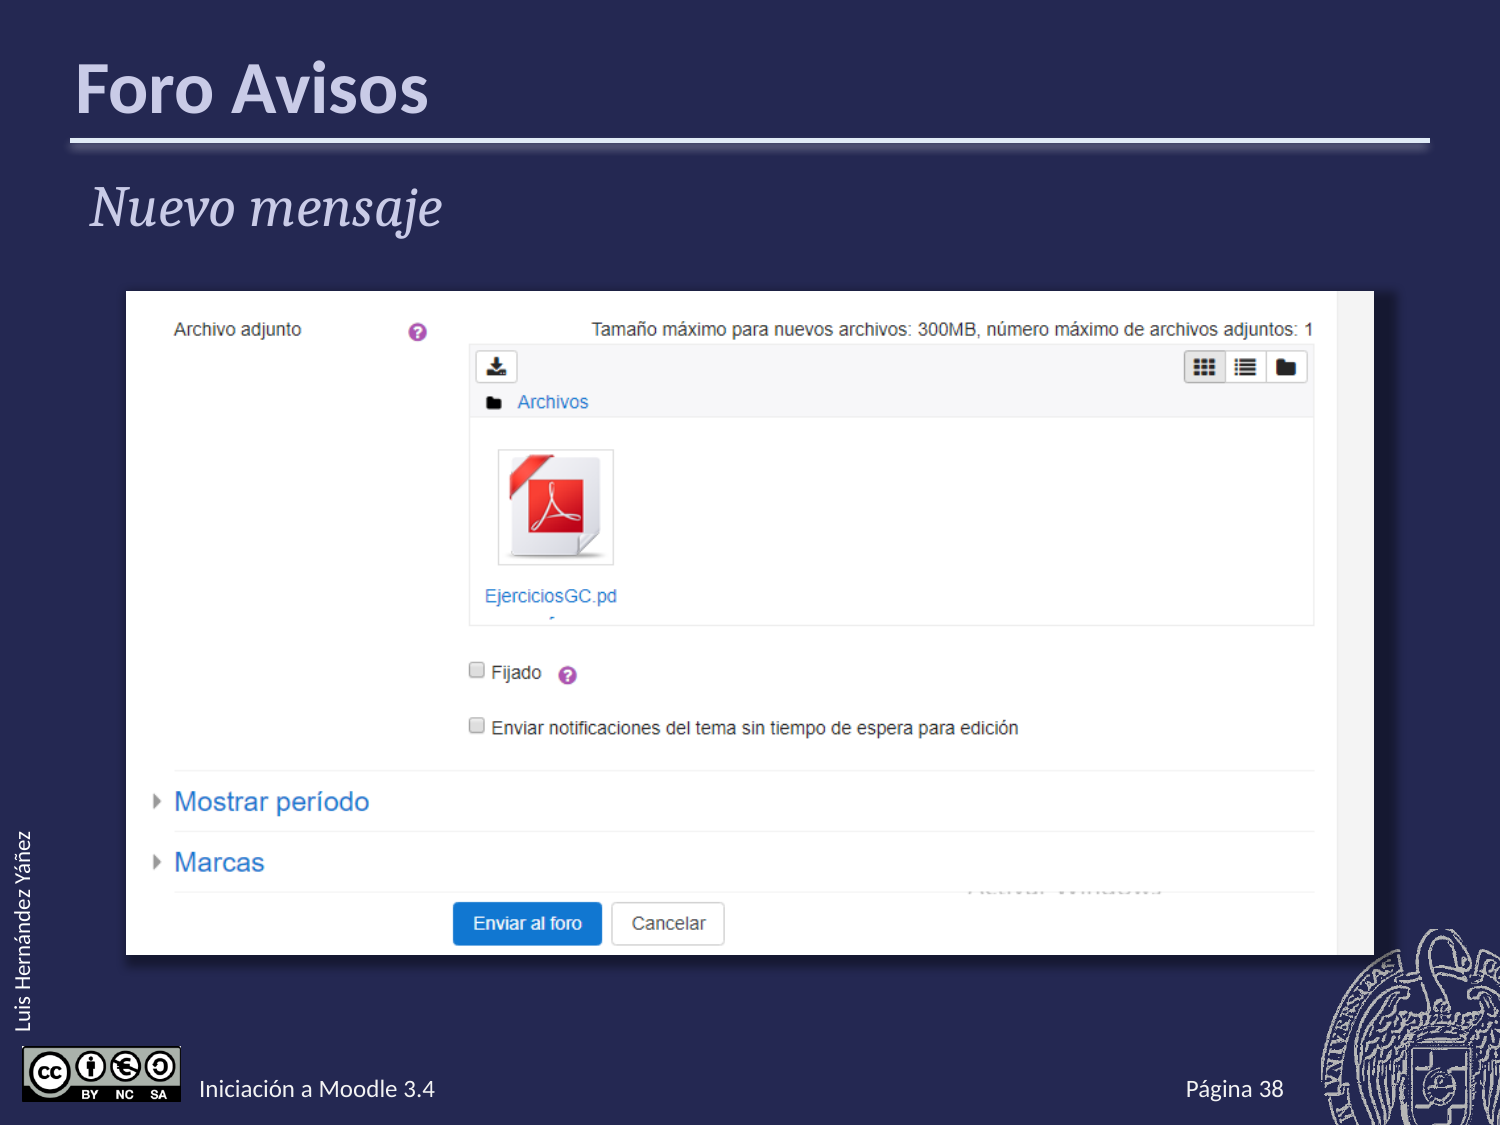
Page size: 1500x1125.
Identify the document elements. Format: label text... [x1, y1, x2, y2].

title Foro Avisos [75, 46, 1425, 129]
list Nuevo mensaje [75, 160, 1425, 1017]
picture [1321, 929, 1500, 1125]
picture [126, 291, 1374, 955]
slide_number Página 37 [1136, 1042, 1285, 1103]
footer Iniciación a Moodle 3.4 [199, 1042, 1114, 1103]
picture [22, 1046, 181, 1102]
